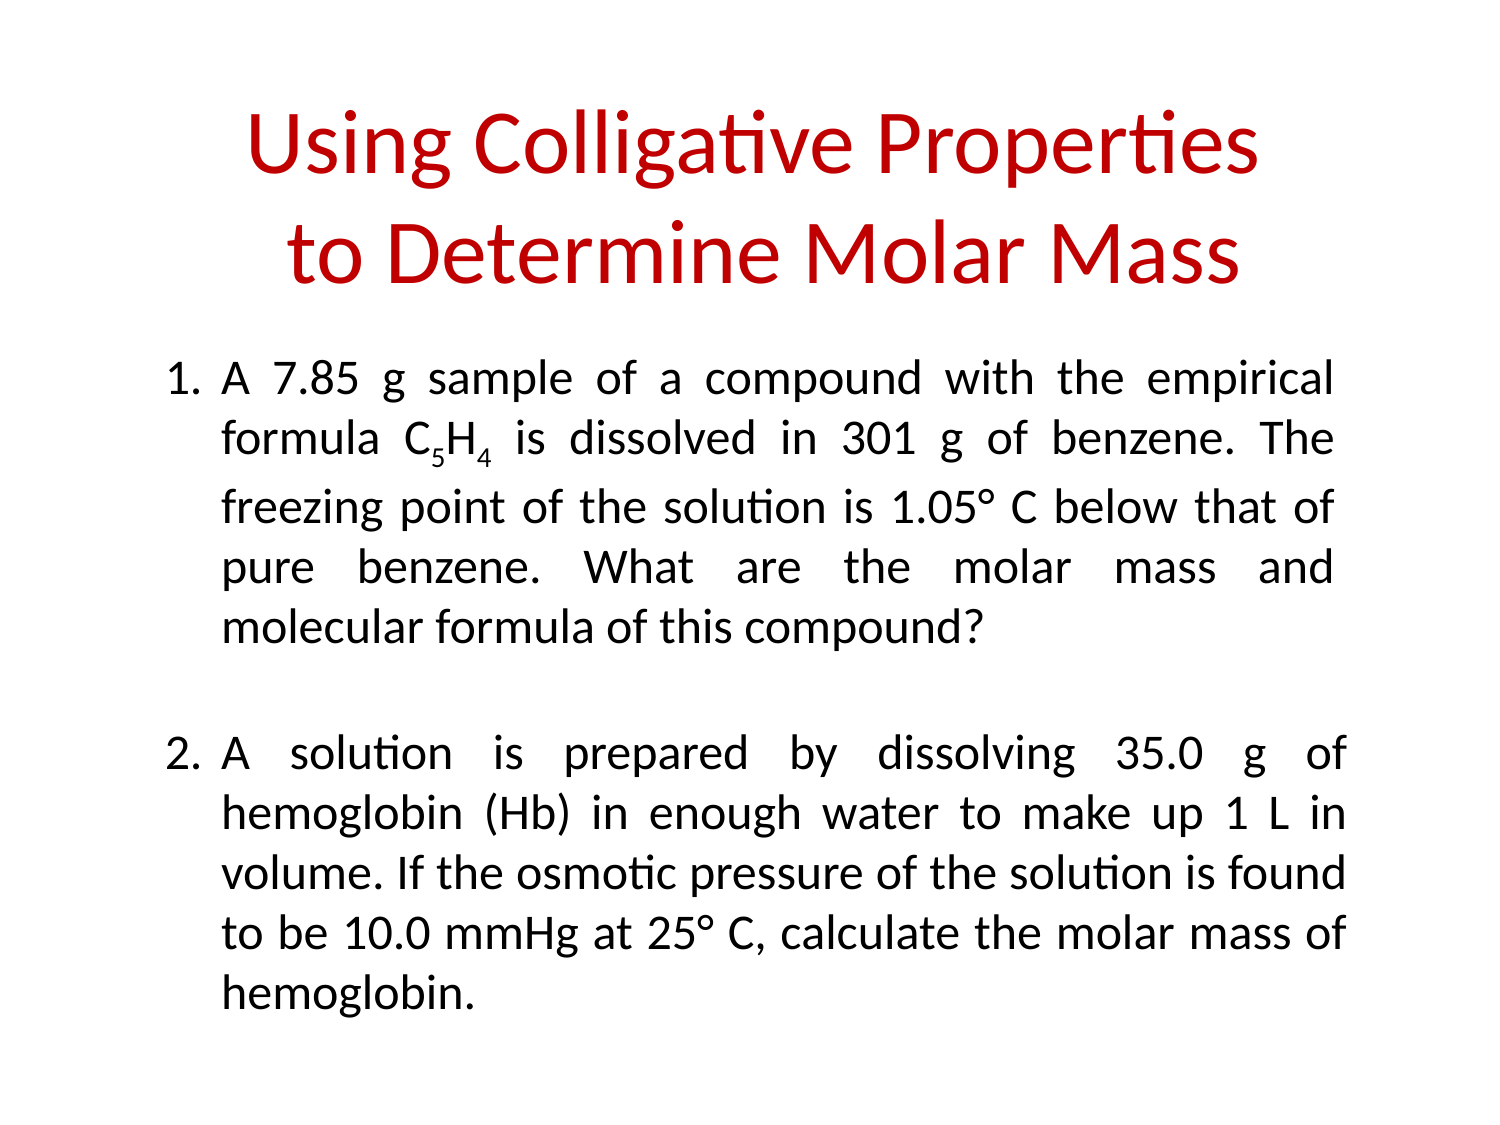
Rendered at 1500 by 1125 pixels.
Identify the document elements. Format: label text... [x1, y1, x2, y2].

text_box Using Colligative Properties to Determine Molar Mass [231, 74, 1298, 310]
text_box A solution is prepared by dissolving 35.0 g of hemoglobin (Hb) in enough water to make up 1 L in volume. If the osmotic pressure of the solution is found to be 10.0 mmHg at 25° C, calculate the molar mass of hemoglobin. [149, 712, 1363, 1028]
text_box A 7.85 g sample of a compound with the empirical formula C5H4 is dissolved in 301 g of benzene. The freezing point of the solution is 1.05° C below that of pure benzene. What are the molar mass and molecular formula of this compound? [149, 337, 1350, 661]
